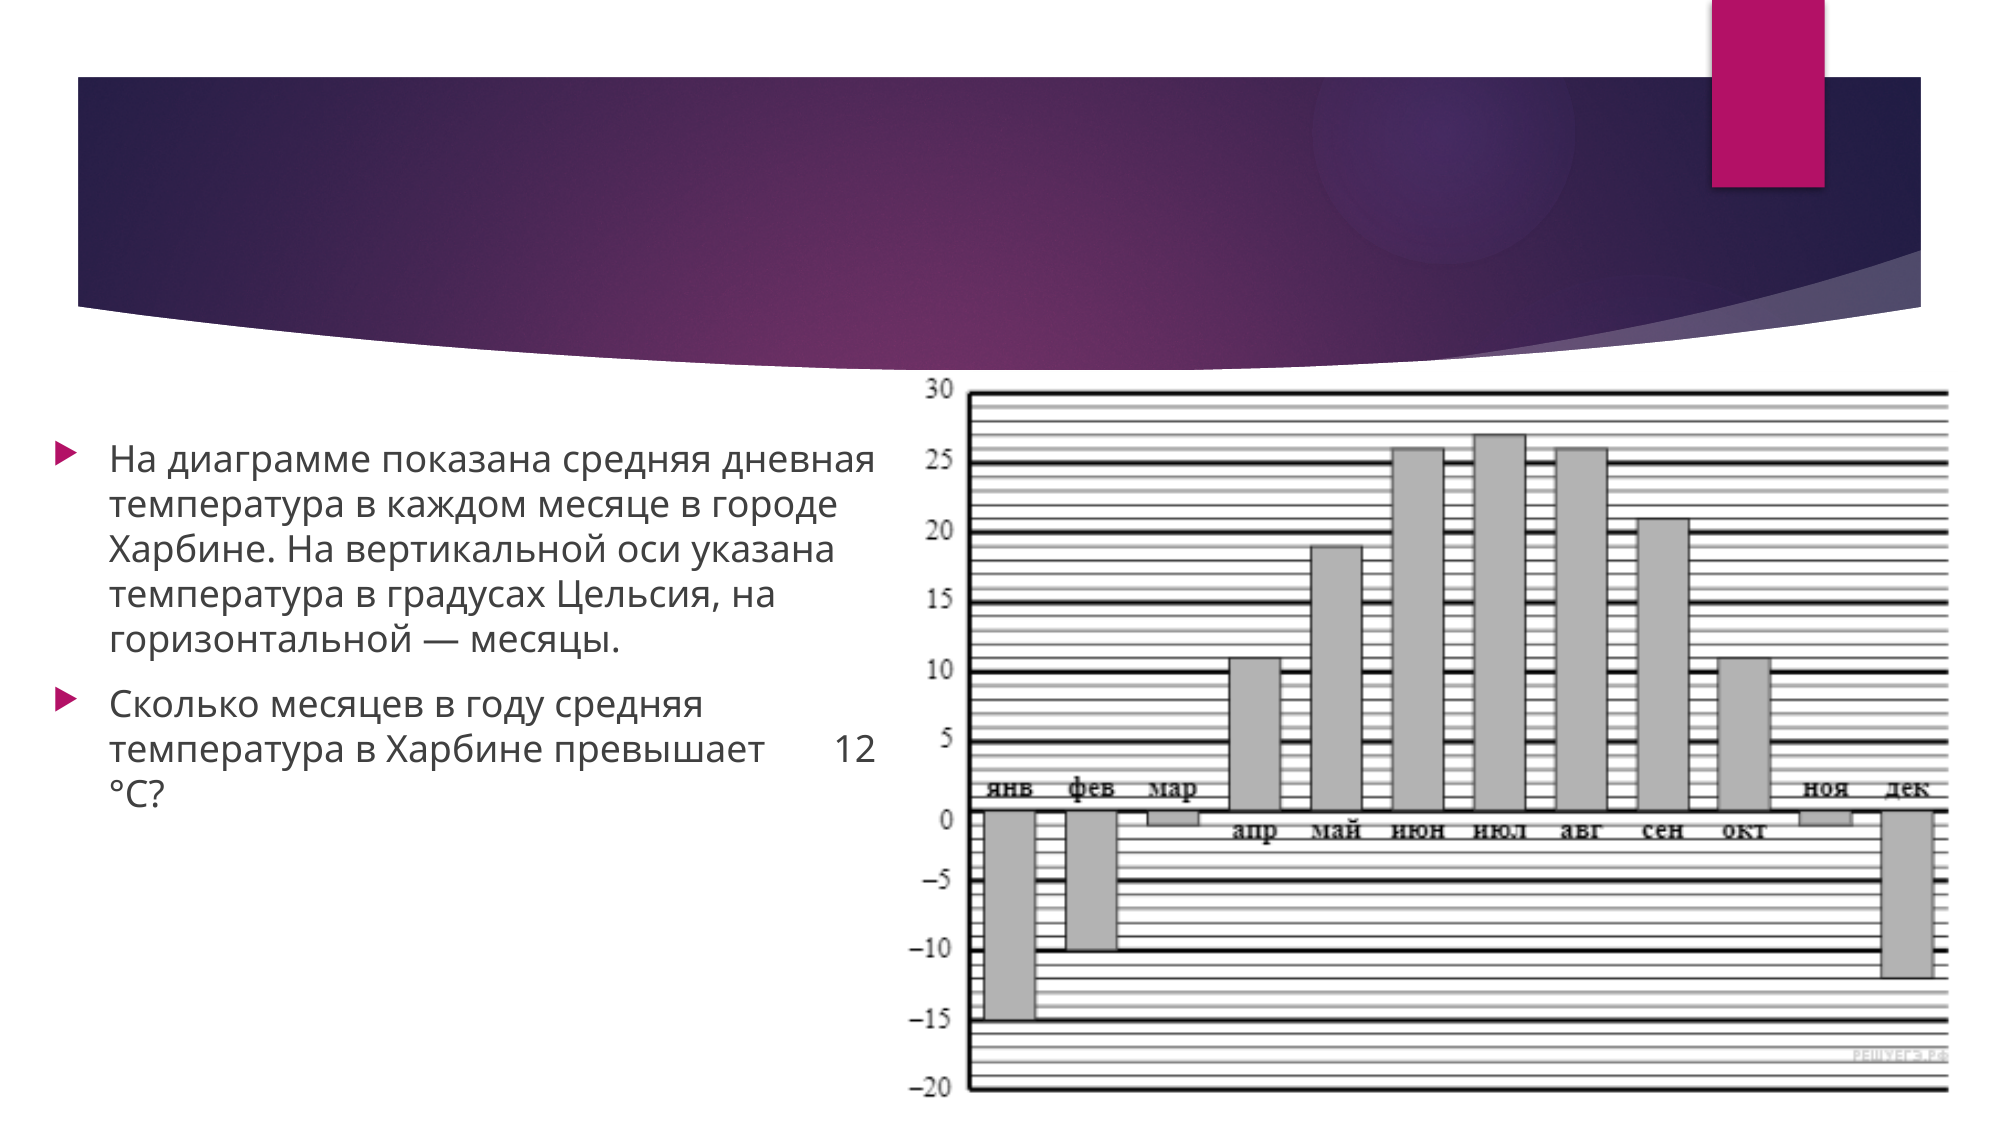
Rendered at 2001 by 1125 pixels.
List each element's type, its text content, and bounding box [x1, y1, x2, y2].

picture [893, 370, 1958, 1115]
list На диаграмме показана средняя дневная температура в каждом месяце в городе Харбине. На вертикальной оси указана температура в градусах Цельсия, на горизонтальной — месяцы. Сколько месяцев в году средняя температура в Харбине превышает 12 °С? [37, 427, 887, 988]
